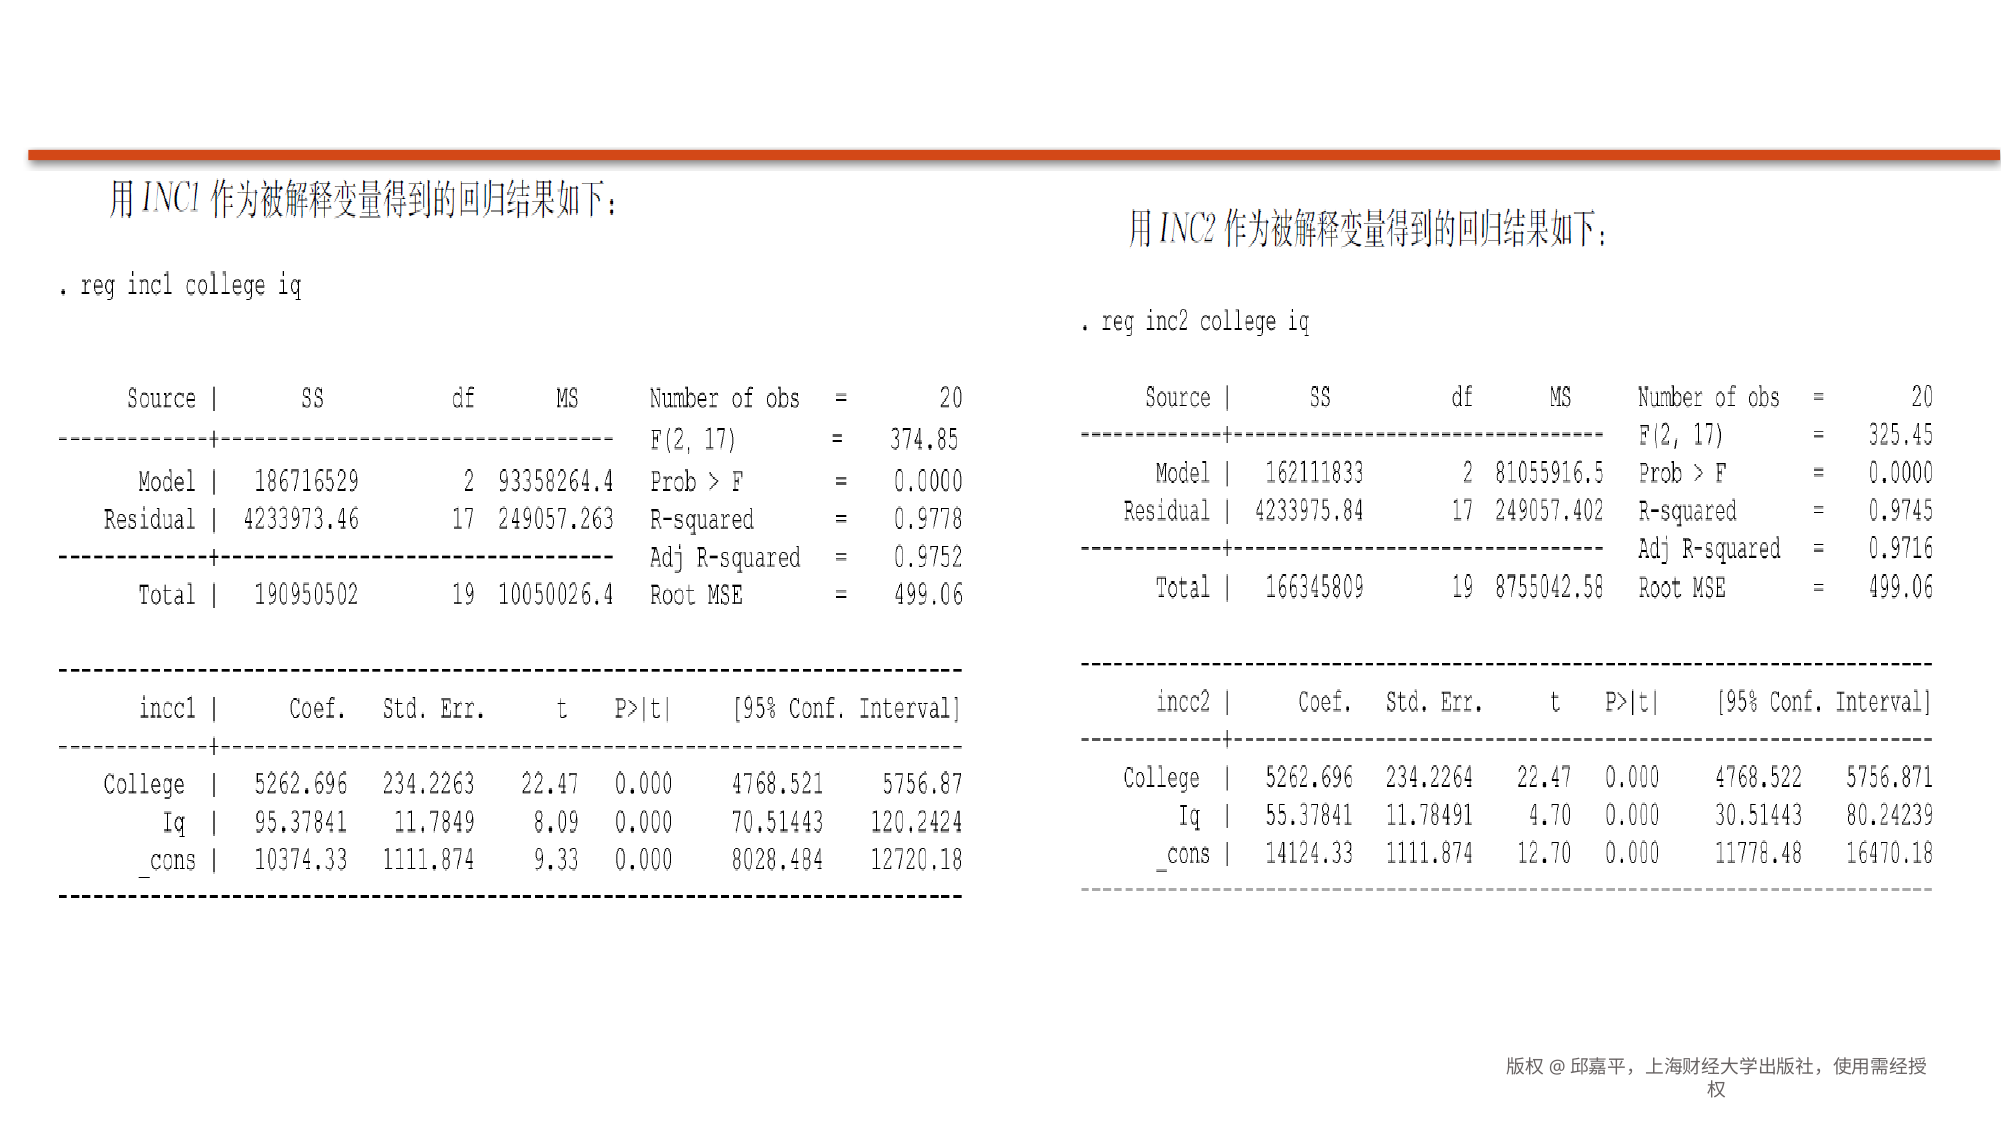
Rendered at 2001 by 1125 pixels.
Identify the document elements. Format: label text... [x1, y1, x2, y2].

picture [1062, 199, 1951, 901]
footer 版权@邱嘉平，上海财经大学出版社，使用需经授权 [1483, 1046, 1950, 1109]
picture [49, 174, 978, 951]
